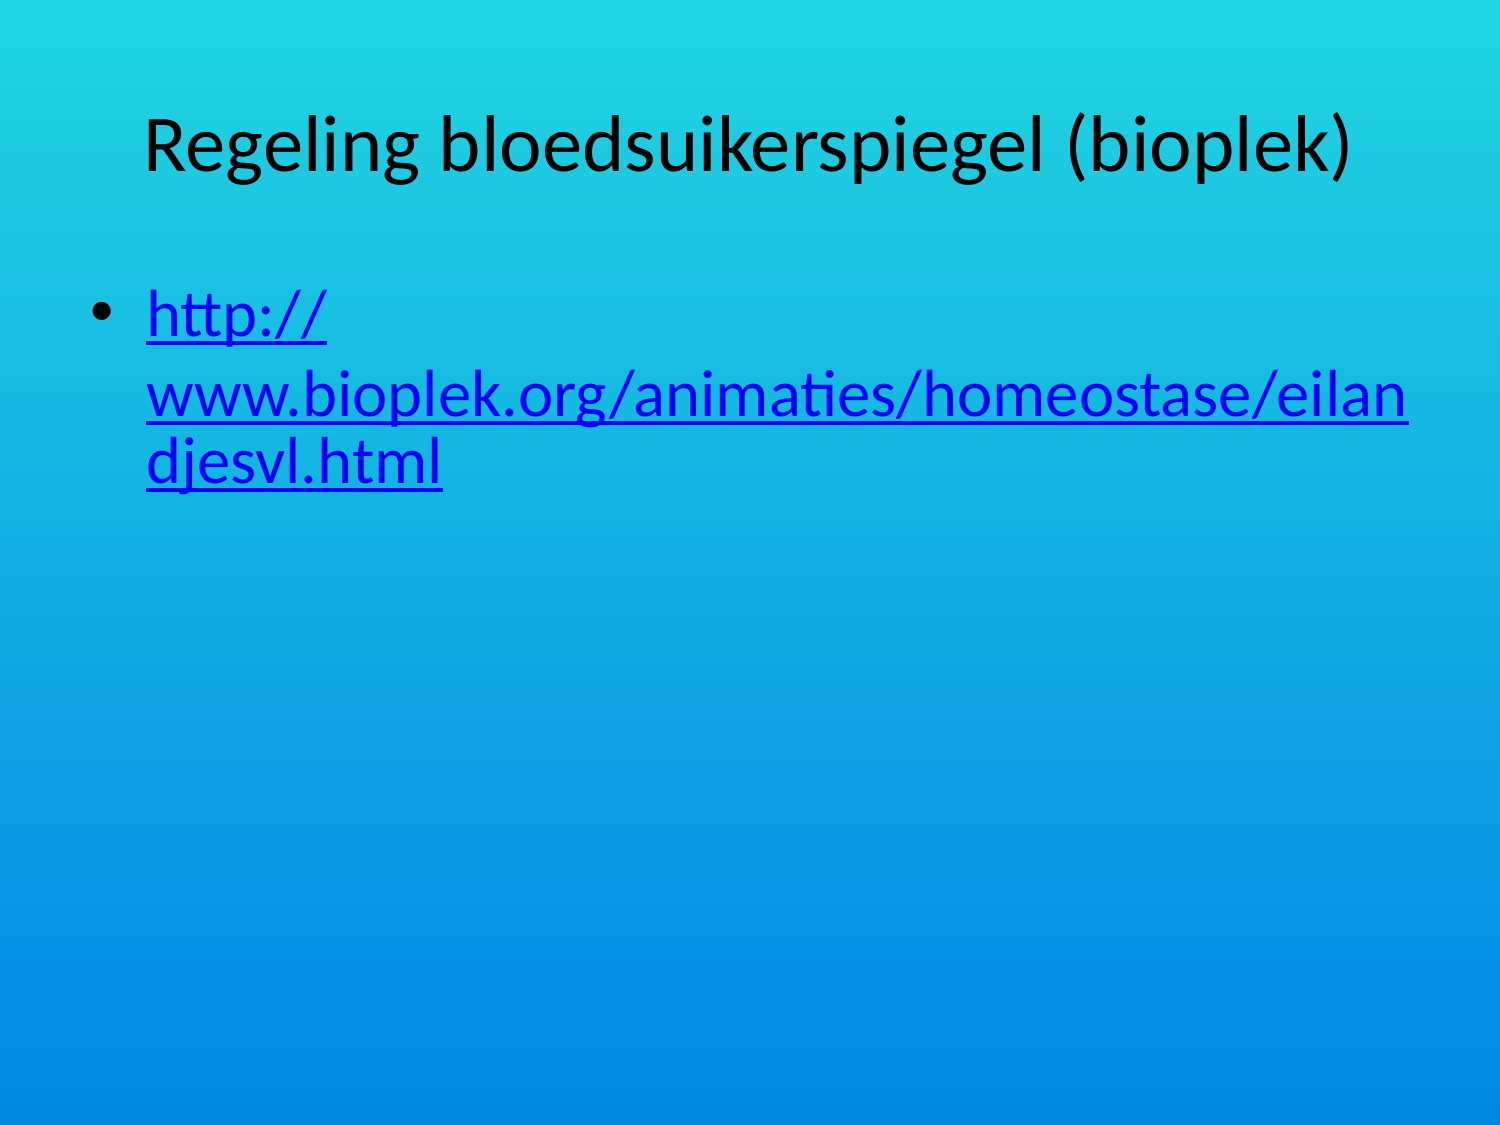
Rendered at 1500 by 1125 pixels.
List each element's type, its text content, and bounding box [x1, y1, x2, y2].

title Regeling bloedsuikerspiegel (bioplek) [75, 45, 1425, 233]
list http://www.bioplek.org/animaties/homeostase/eilandjesvl.html [75, 262, 1425, 1005]
